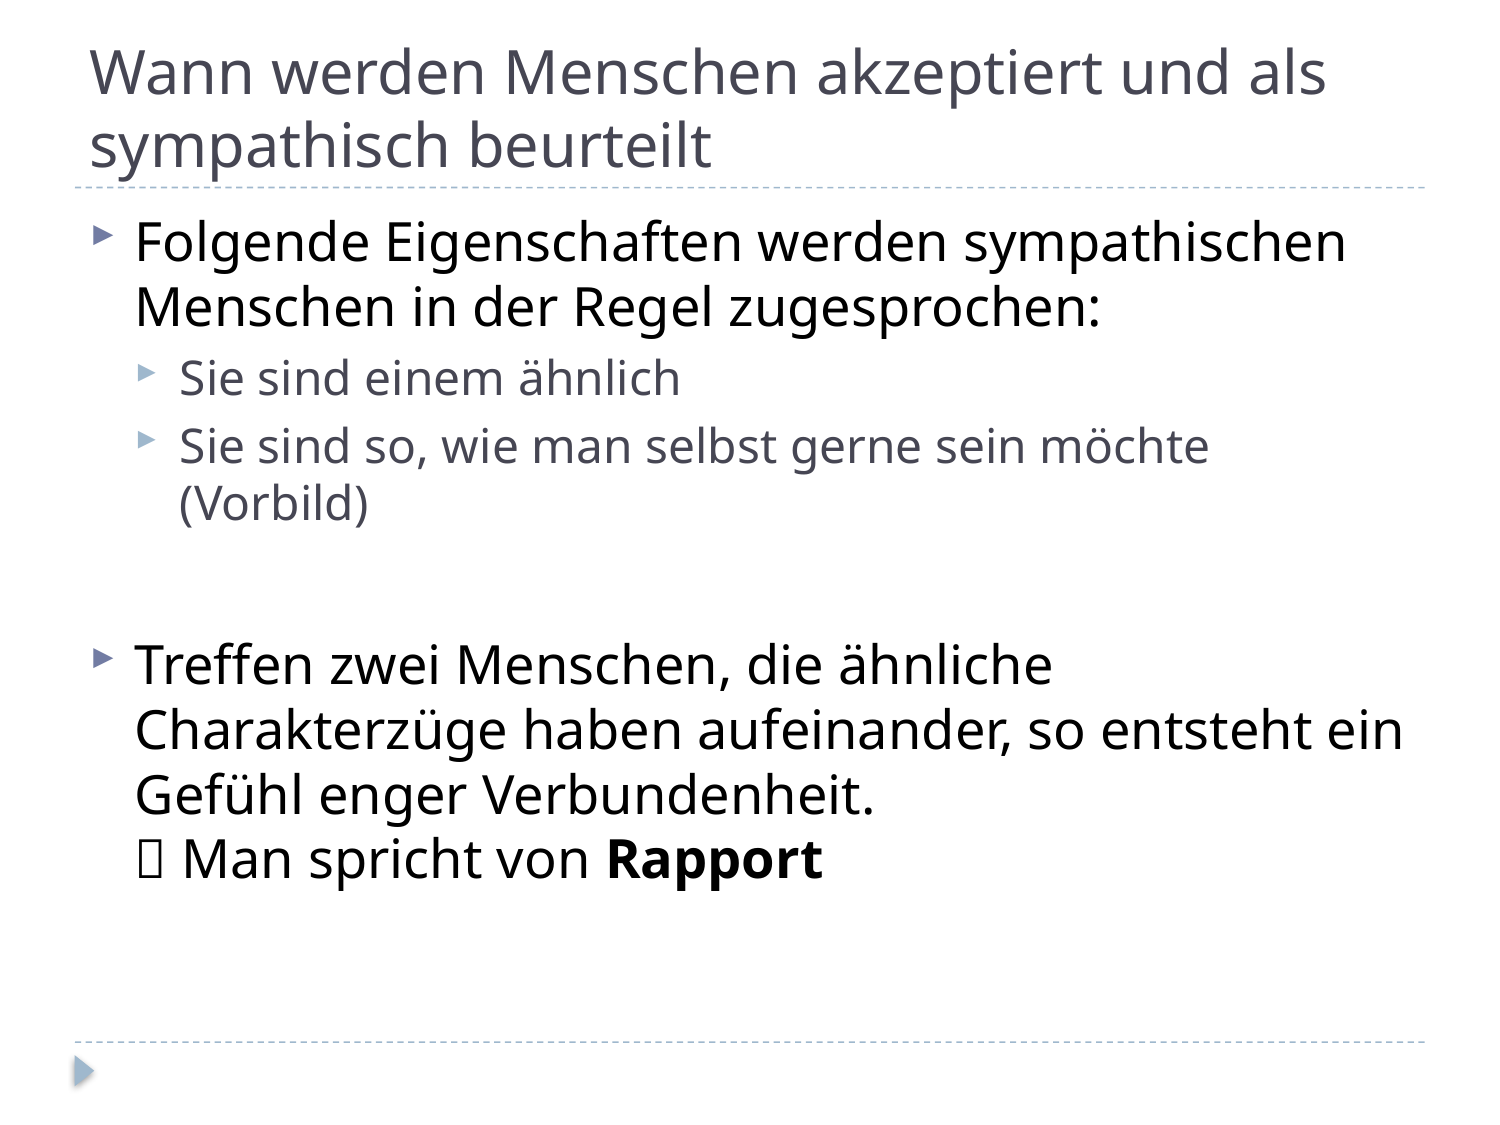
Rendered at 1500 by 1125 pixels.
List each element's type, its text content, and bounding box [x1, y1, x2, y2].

title Wann werden Menschen akzeptiert und als sympathisch beurteilt [75, 24, 1425, 188]
list Folgende Eigenschaften werden sympathischen Menschen in der Regel zugesprochen: Sie sind einem ähnlich Sie sind so, wie man selbst gerne sein möchte (Vorbild) Treffen zwei Menschen, die ähnliche Charakterzüge haben aufeinander, so entsteht ein Gefühl enger Verbundenheit.  Man spricht von Rapport [75, 200, 1425, 1010]
